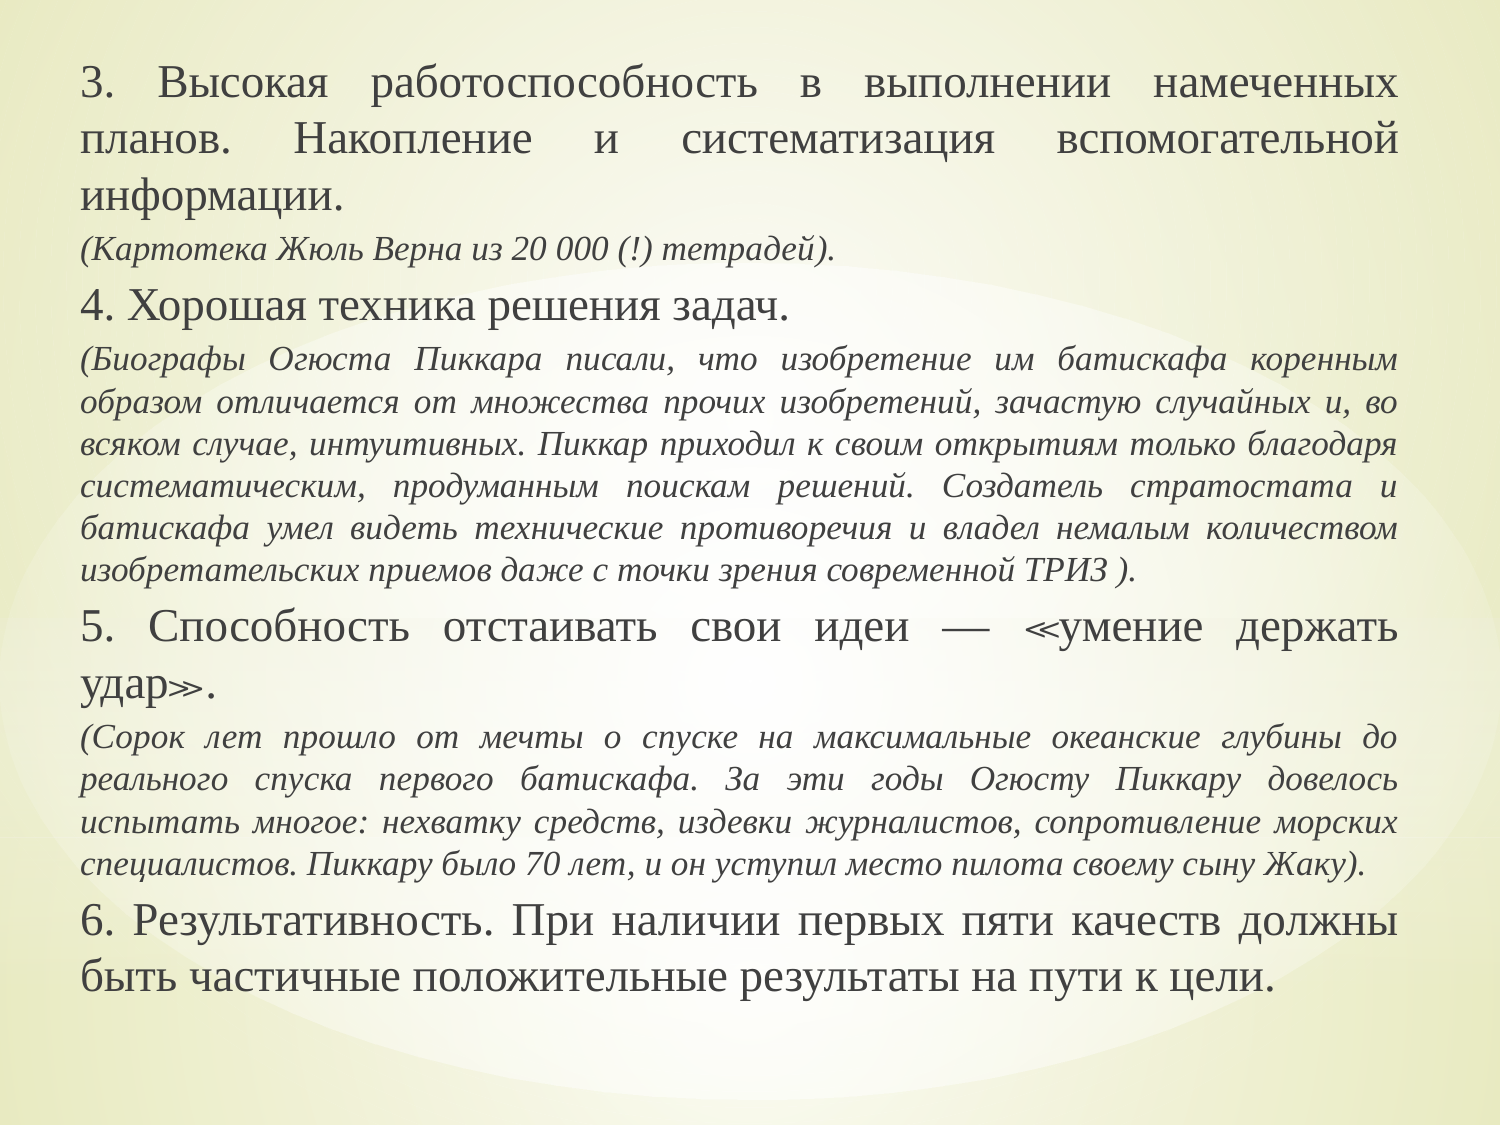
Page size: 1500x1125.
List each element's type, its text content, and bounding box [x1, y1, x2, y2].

list 3. Высокая работоспособность в выполнении намеченных планов. Накопление и систематизация вспомогательной информации. (Картотека Жюль Верна из 20 000 (!) тетрадей). 4. Хорошая техника решения задач. (Биографы Огюста Пиккара писали, что изобретение им батискафа коренным образом отличается от множества прочих изобретений, зачастую случайных и, во всяком случае, интуитивных. Пиккар приходил к своим открытиям только благодаря систематическим, продуманным поискам решений. Создатель стратостата и батискафа умел видеть технические противоречия и владел немалым количеством изобретательских приемов даже с точки зрения современной ТРИЗ ). 5. Способность отстаивать свои идеи — ≪умение держать удар≫. (Сорок лет прошло от мечты о спуске на максимальные океанские глубины до реального спуска первого батискафа. За эти годы Огюсту Пиккару довелось испытать многое: нехватку средств, издевки журналистов, сопротивление морских специалистов. Пиккару было 70 лет, и он уступил место пилота своему сыну Жаку). 6. Результативность. При наличии первых пяти качеств должны быть частичные положительные результаты на пути к цели. [64, 42, 1415, 1094]
